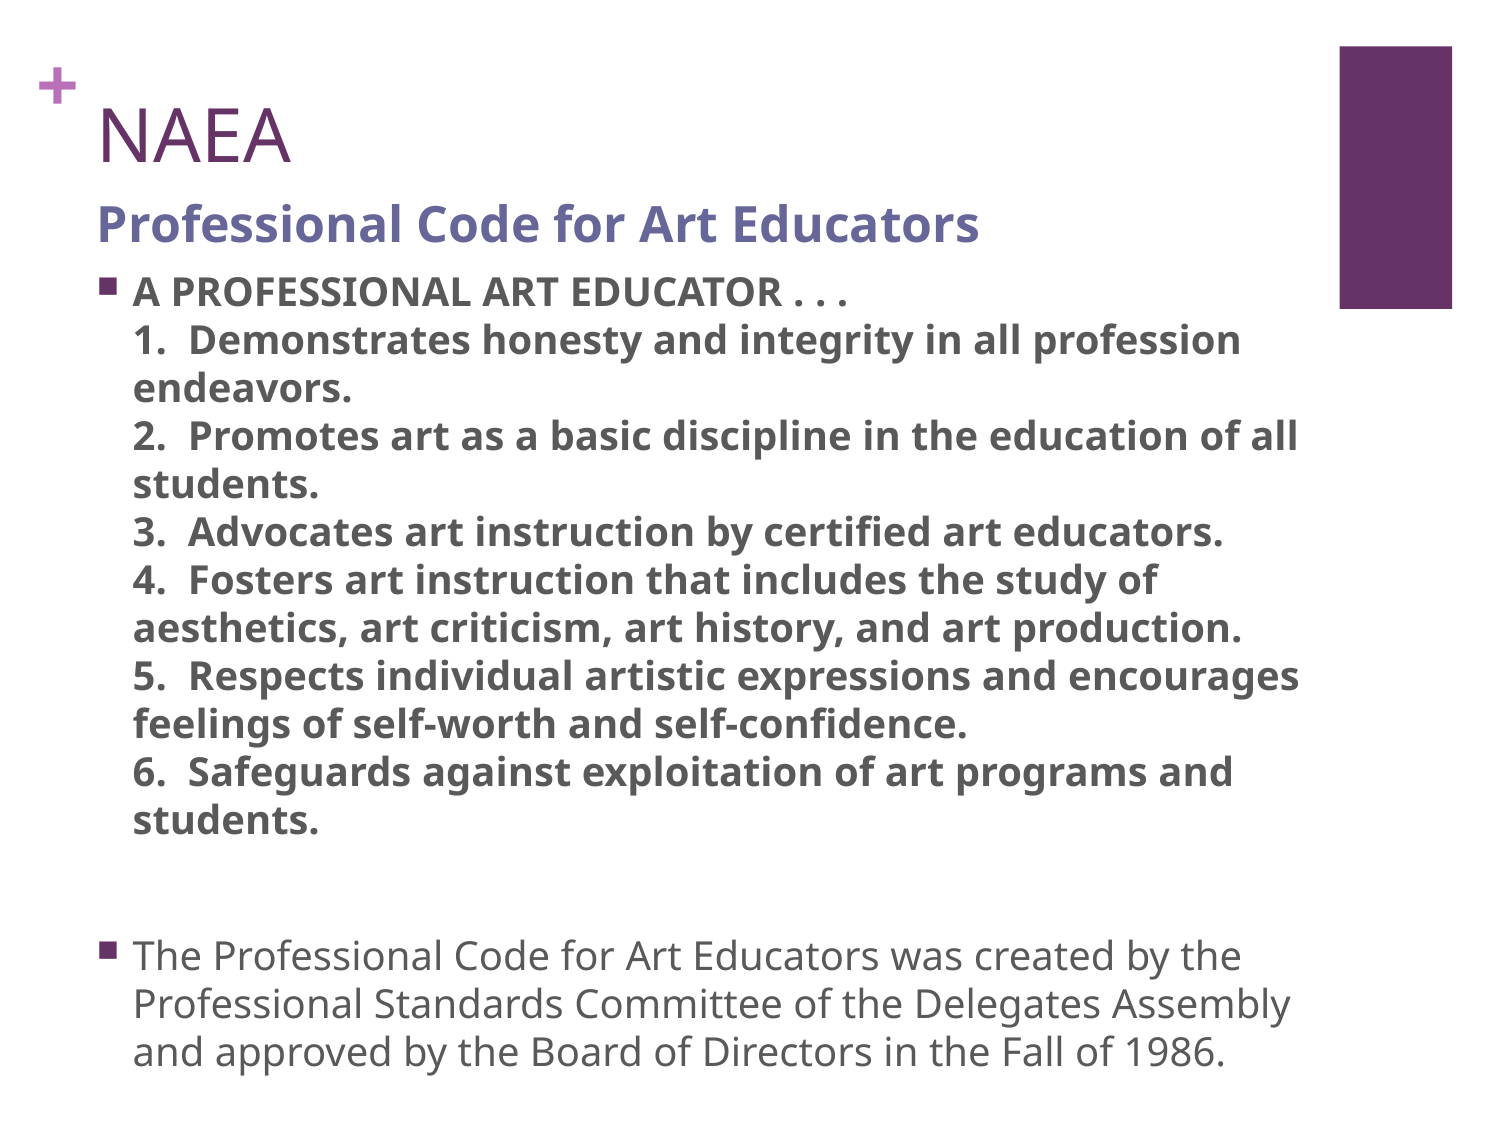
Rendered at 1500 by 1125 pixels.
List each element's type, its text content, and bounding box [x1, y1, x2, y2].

list A PROFESSIONAL ART EDUCATOR . . . 1. Demonstrates honesty and integrity in all profession endeavors. 2. Promotes art as a basic discipline in the education of all students. 3. Advocates art instruction by certified art educators. 4. Fosters art instruction that includes the study of aesthetics, art criticism, art history, and art production. 5. Respects individual artistic expressions and encourages feelings of self-worth and self-confidence. 6. Safeguards against exploitation of art programs and students. The Professional Code for Art Educators was created by the Professional Standards Committee of the Delegates Assembly and approved by the Board of Directors in the Fall of 1986. [81, 313, 1322, 1093]
list Professional Code for Art Educators [81, 185, 1322, 313]
title NAEA [81, 22, 1322, 185]
